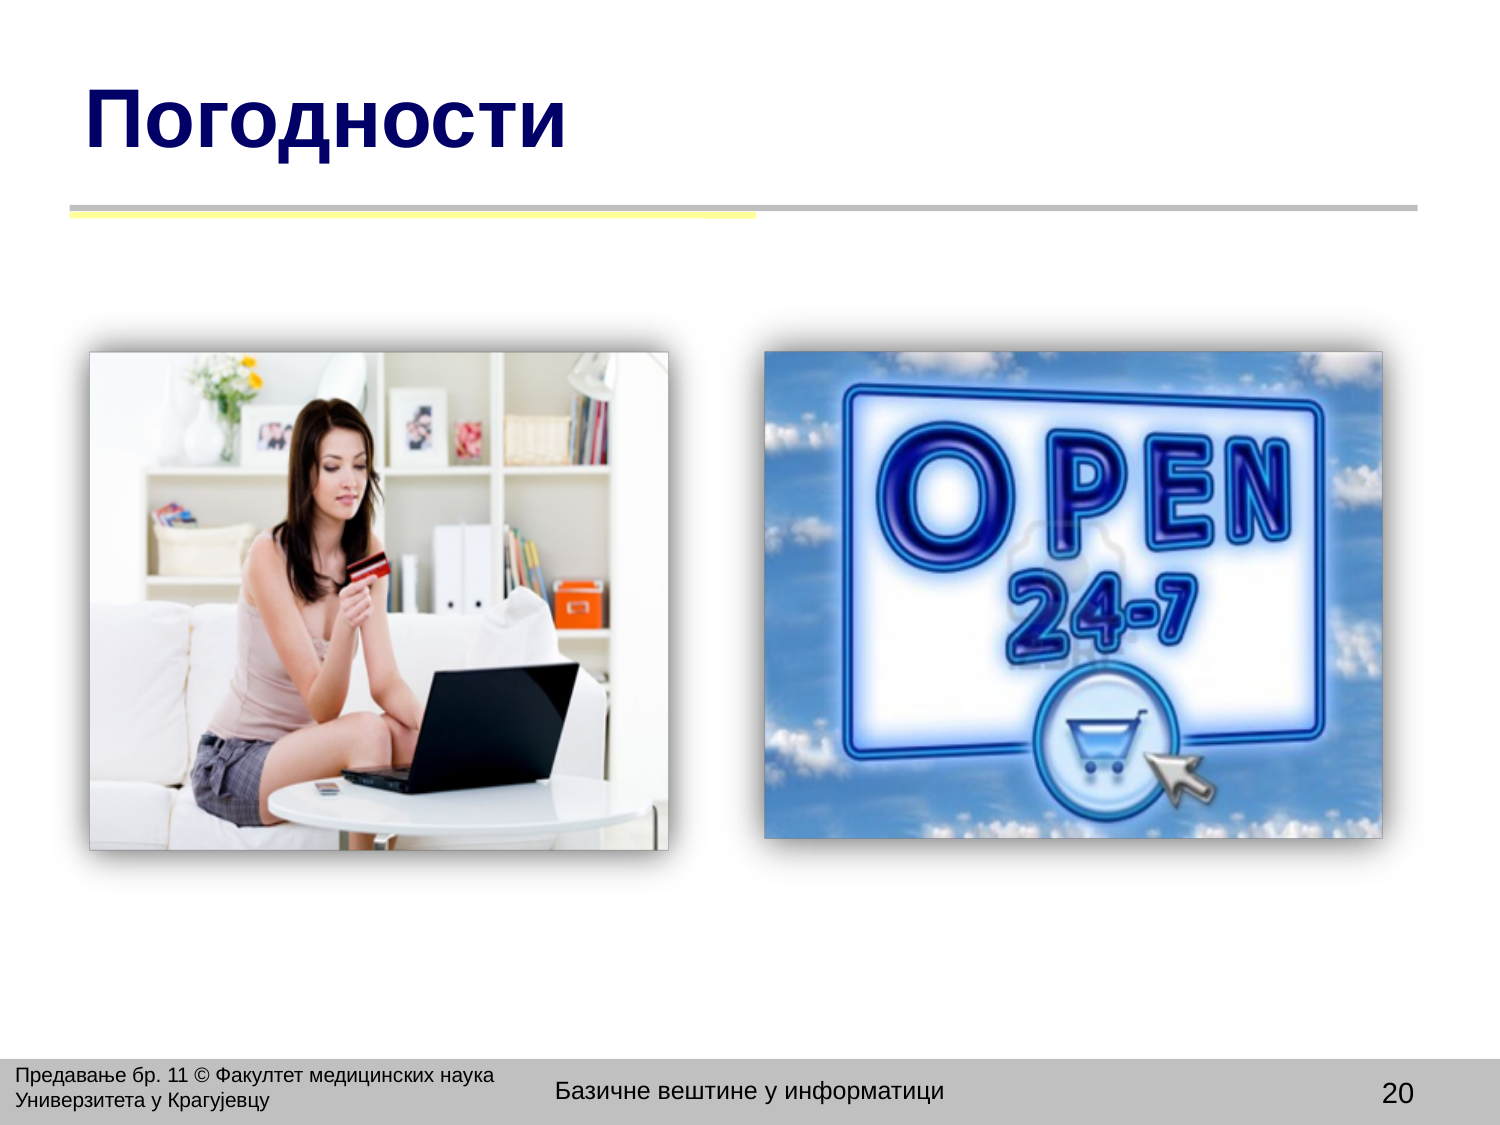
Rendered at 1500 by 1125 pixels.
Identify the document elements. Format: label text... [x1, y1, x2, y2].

footer Базичне вештине у информатици [512, 1066, 988, 1125]
title Погодности [69, 19, 1426, 208]
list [52, 311, 709, 892]
slide_number Предавање бр. 11 © Факултет медицинских наука Универзитета у Крагујевцу [0, 1053, 621, 1108]
picture [719, 306, 1428, 885]
slide_number 20 [1079, 1066, 1430, 1125]
